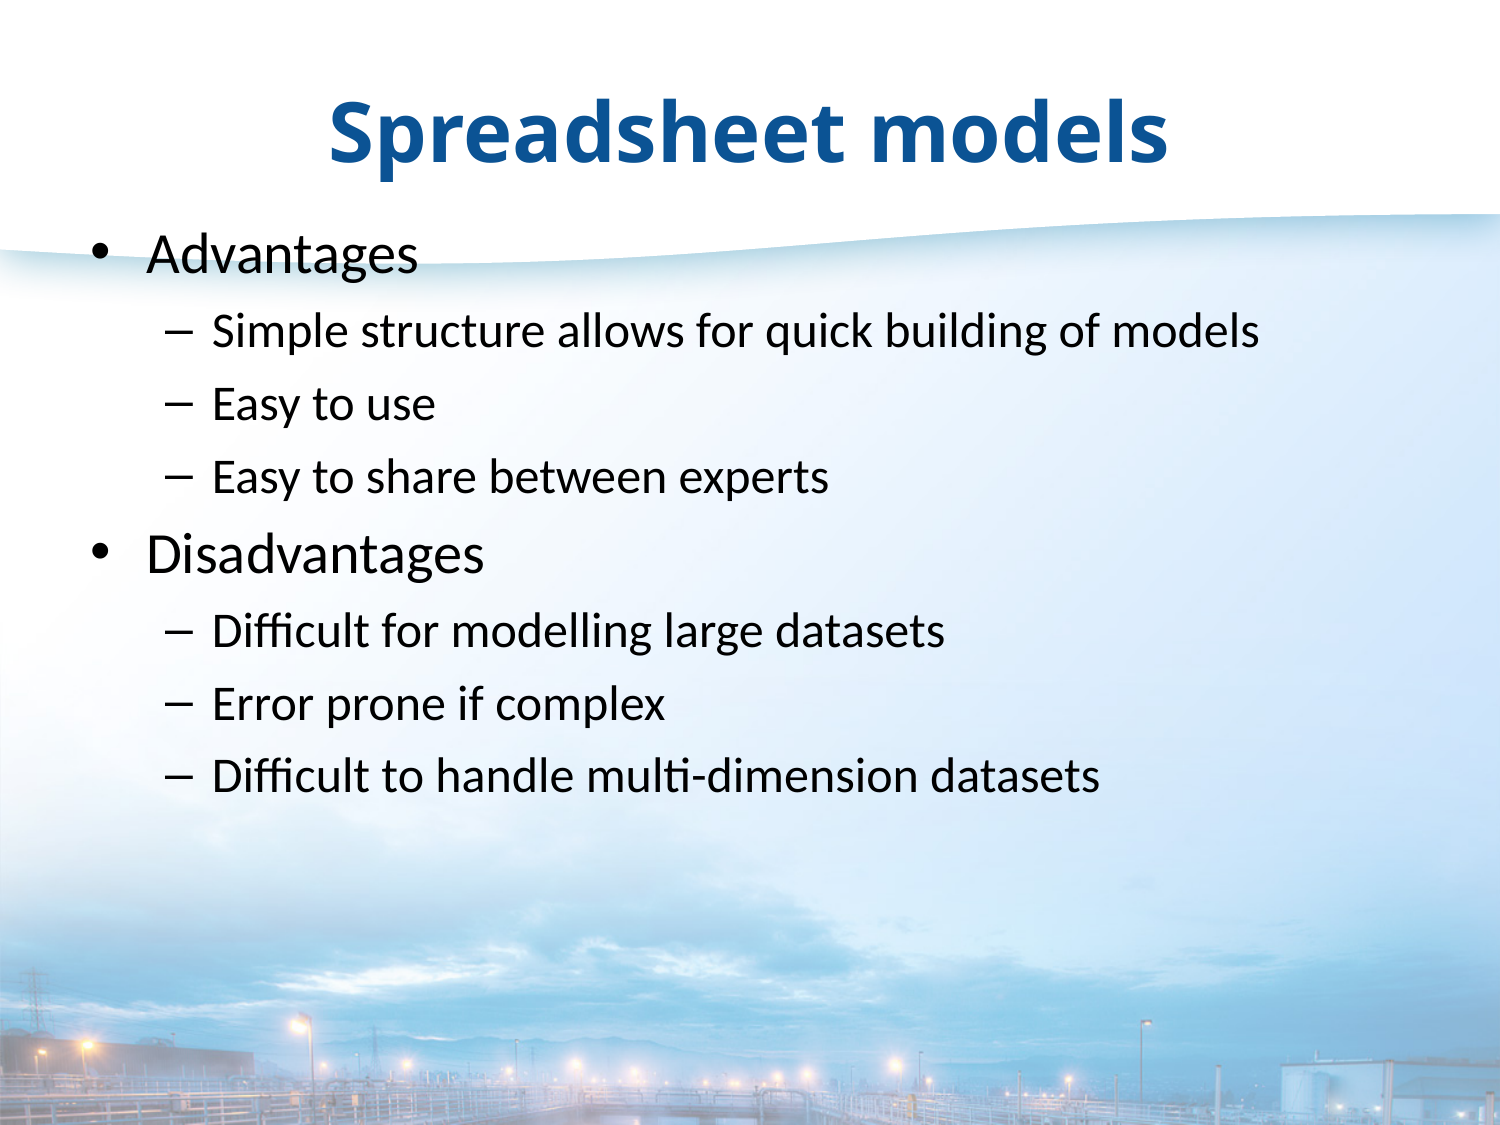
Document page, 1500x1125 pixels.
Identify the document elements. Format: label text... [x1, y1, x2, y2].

picture [0, 215, 1500, 1125]
list Advantages Simple structure allows for quick building of models Easy to use Easy to share between experts Disadvantages Difficult for modelling large datasets Error prone if complex Difficult to handle multi-dimension datasets [75, 208, 1425, 1083]
title Spreadsheet models [75, 45, 1425, 208]
